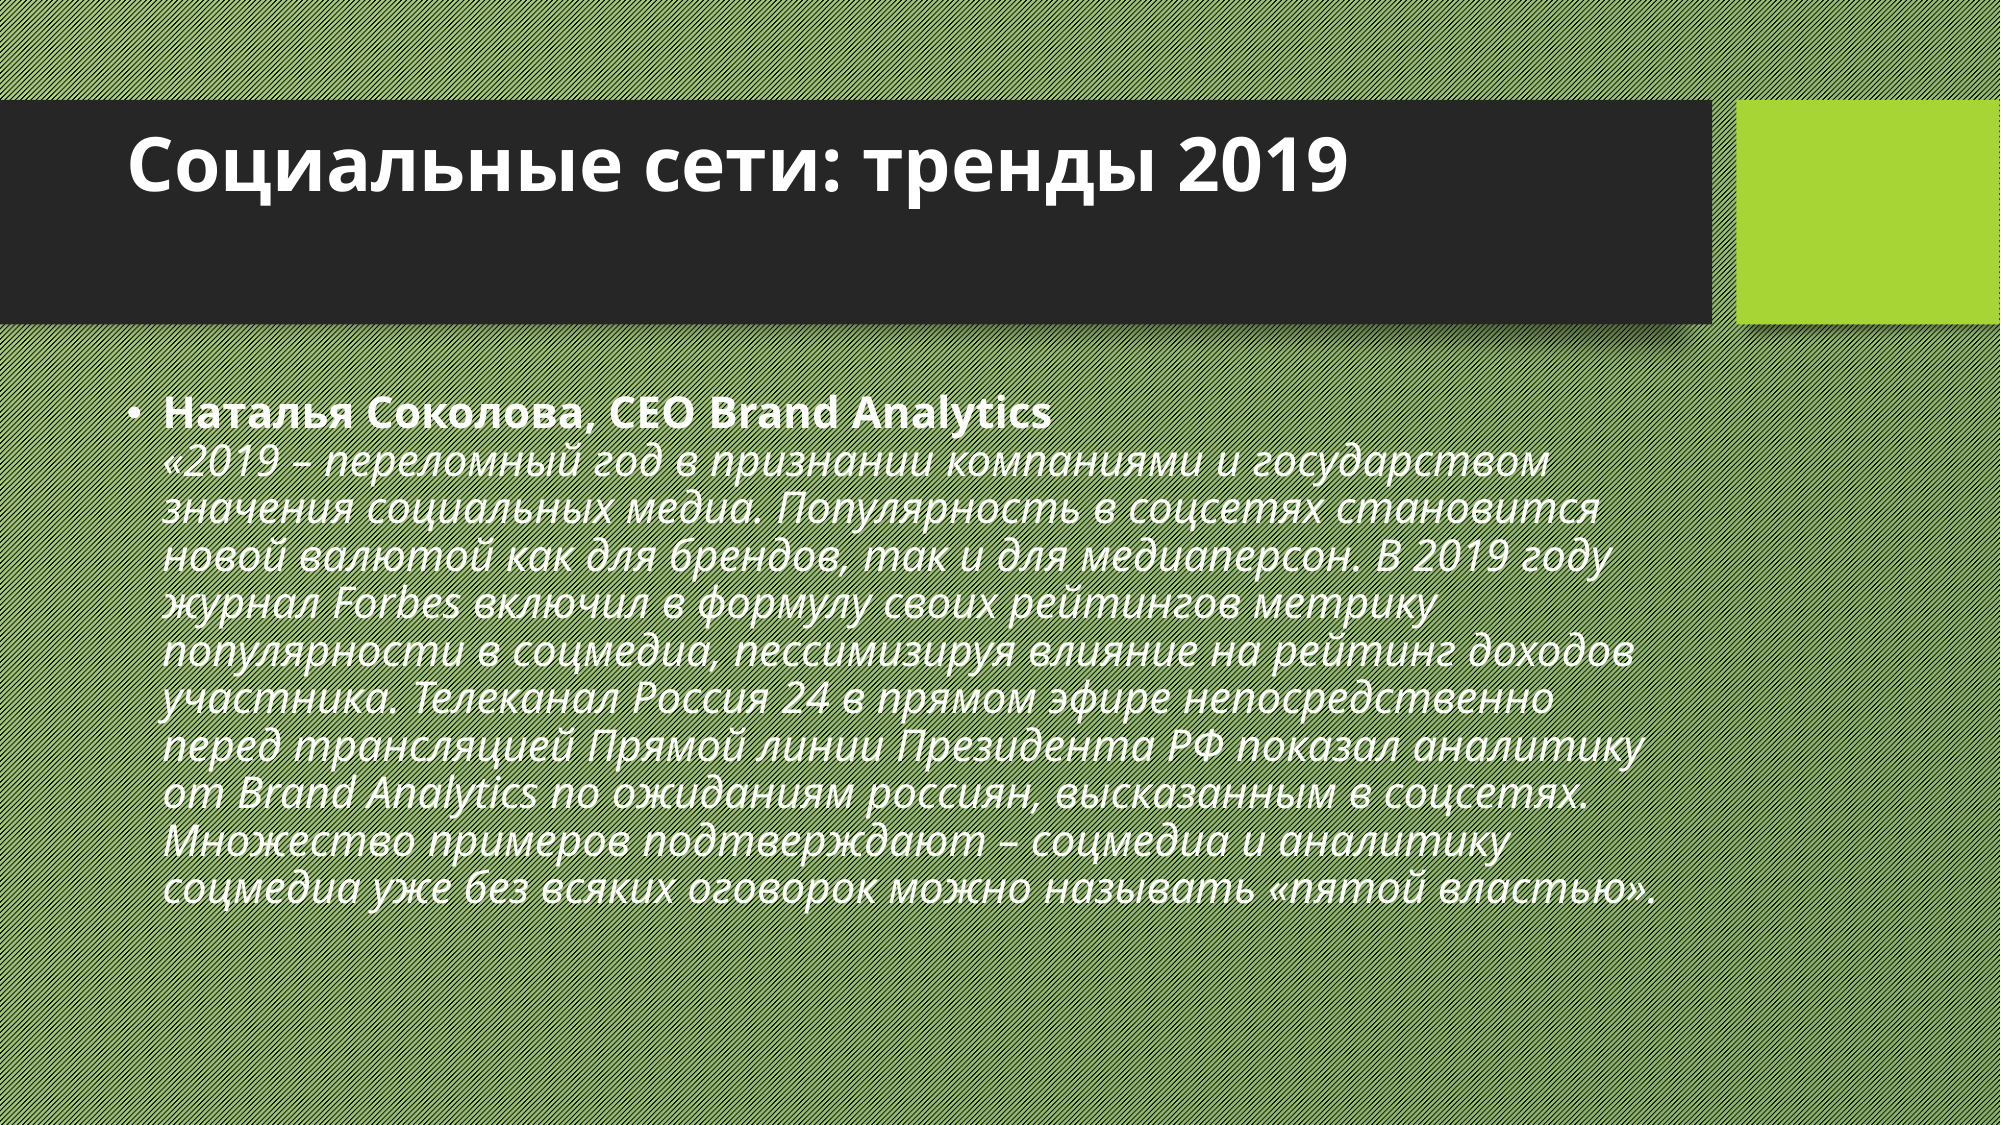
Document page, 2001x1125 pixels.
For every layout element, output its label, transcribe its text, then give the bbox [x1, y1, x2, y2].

picture [0, 0, 2000, 1125]
title Социальные сети: тренды 2019 [111, 123, 1690, 301]
list Наталья Соколова, CEO Brand Analytics «2019 – переломный год в признании компаниями и государством значения социальных медиа. Популярность в соцсетях становится новой валютой как для брендов, так и для медиаперсон. В 2019 году журнал Forbes включил в формулу своих рейтингов метрику популярности в соцмедиа, пессимизируя влияние на рейтинг доходов участника. Телеканал Россия 24 в прямом эфире непосредственно перед трансляцией Прямой линии Президента РФ показал аналитику от Brand Analytics по ожиданиям россиян, высказанным в соцсетях. Множество примеров подтверждают – соцмедиа и аналитику соцмедиа уже без всяких оговорок можно называть «пятой властью». [111, 383, 1689, 974]
